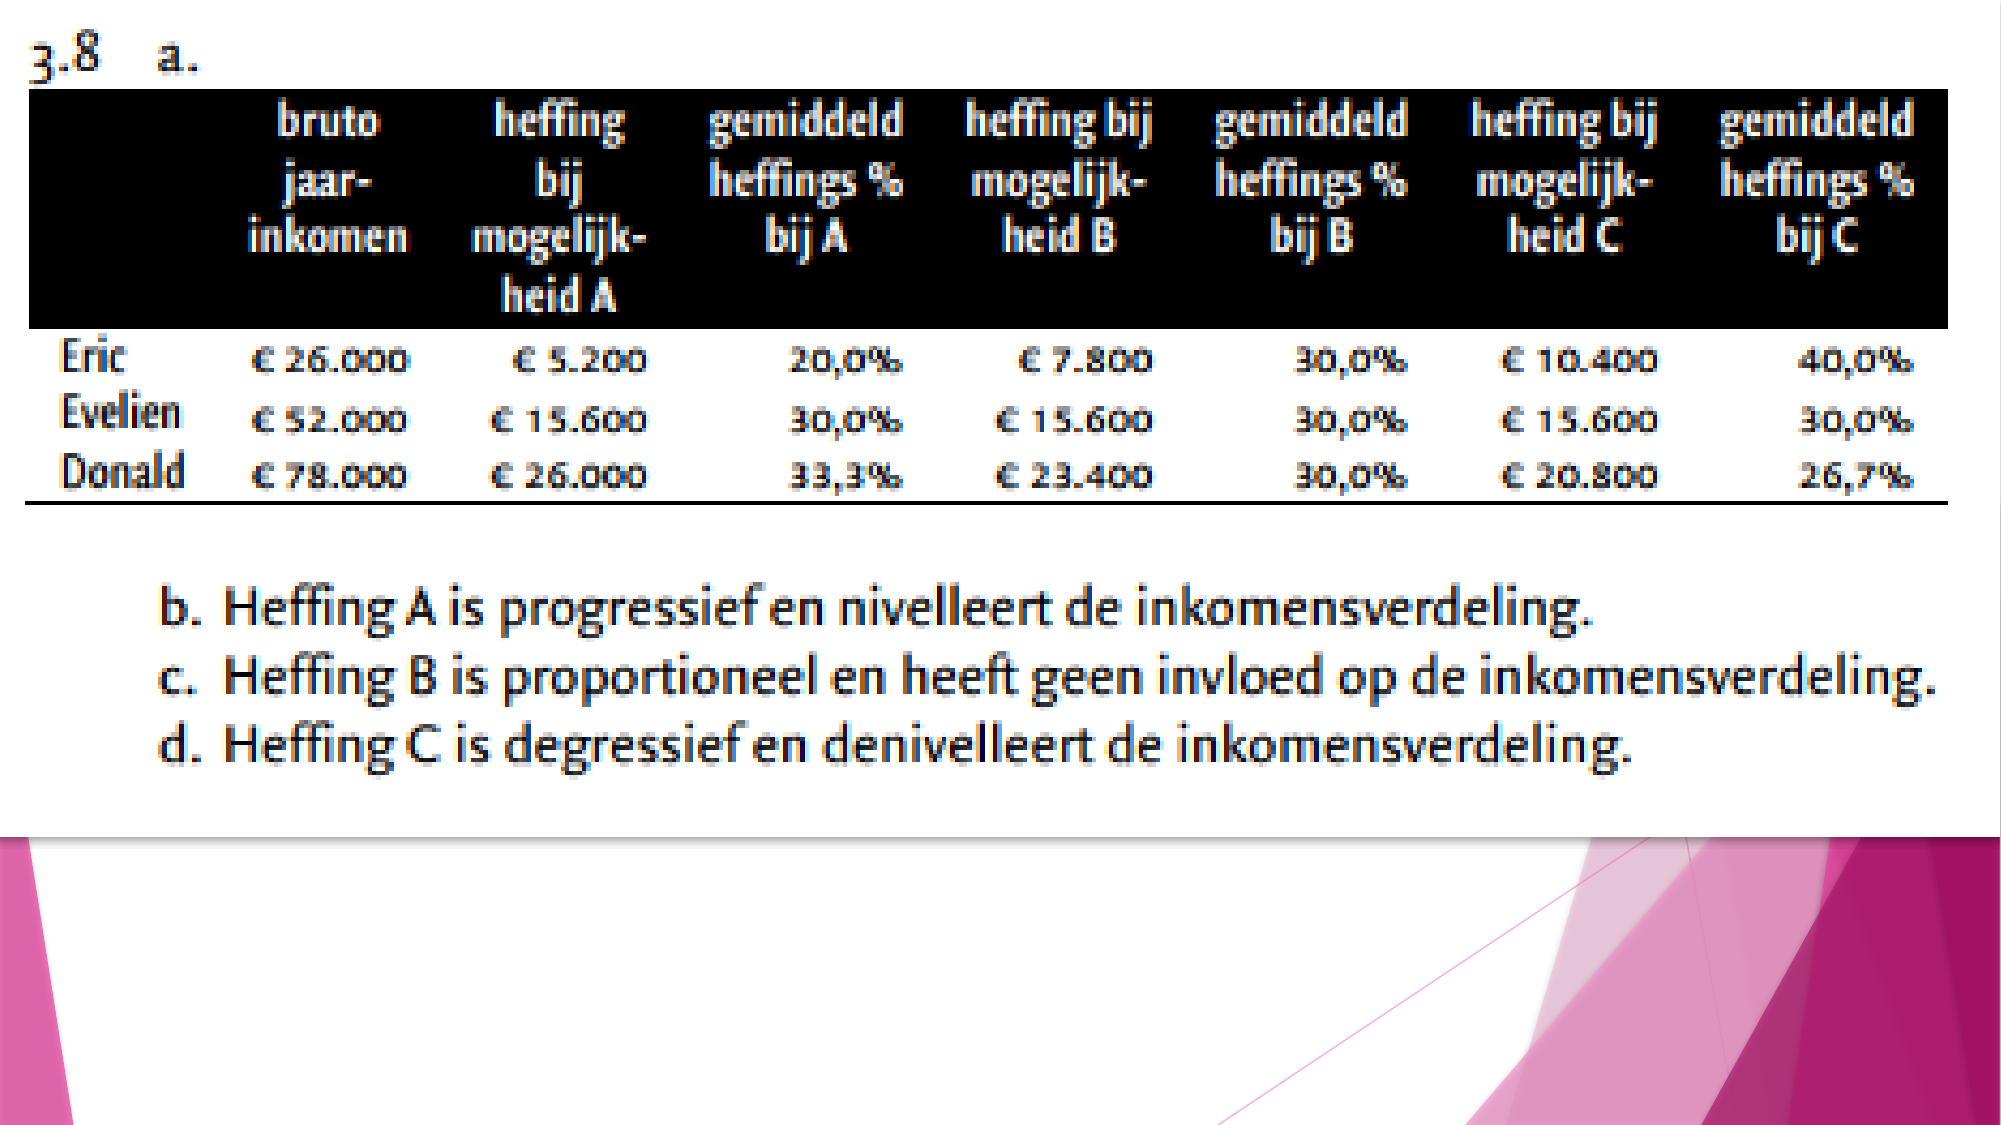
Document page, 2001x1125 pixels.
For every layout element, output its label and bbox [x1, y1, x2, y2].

picture [0, 0, 2000, 823]
